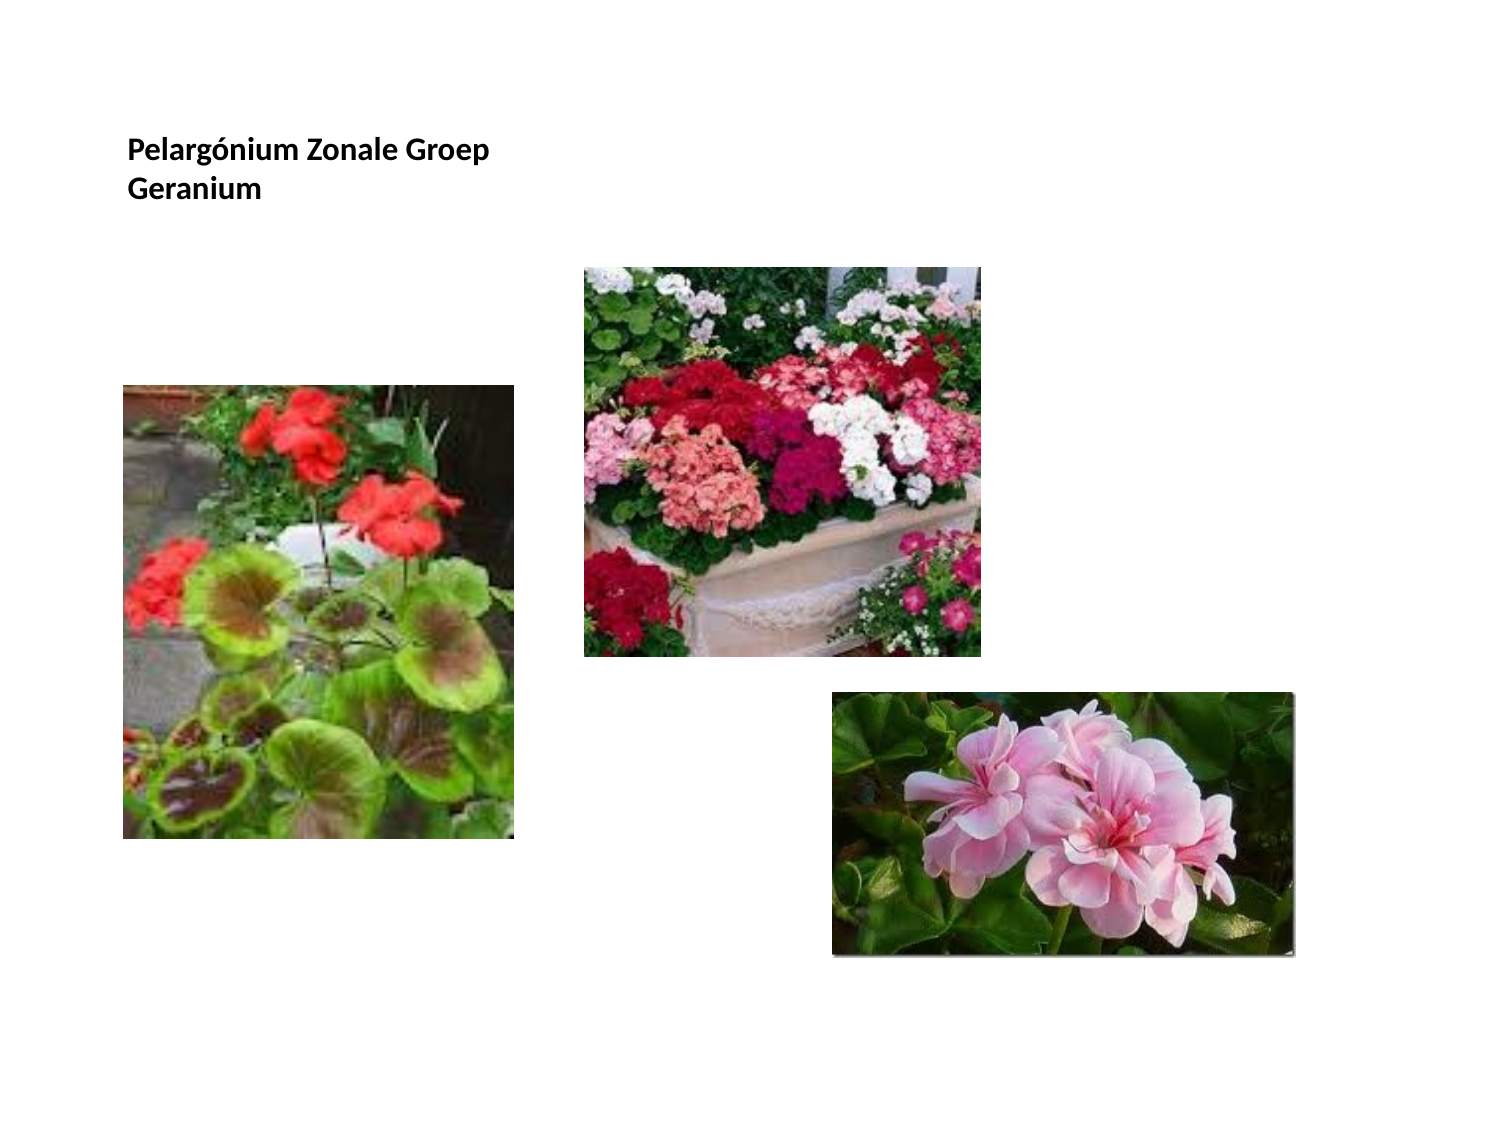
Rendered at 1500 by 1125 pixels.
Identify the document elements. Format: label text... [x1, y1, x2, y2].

picture [584, 266, 981, 658]
title Pelargónium Zonale Groep Geranium [112, 78, 1388, 256]
picture [832, 692, 1296, 959]
picture [123, 385, 514, 839]
